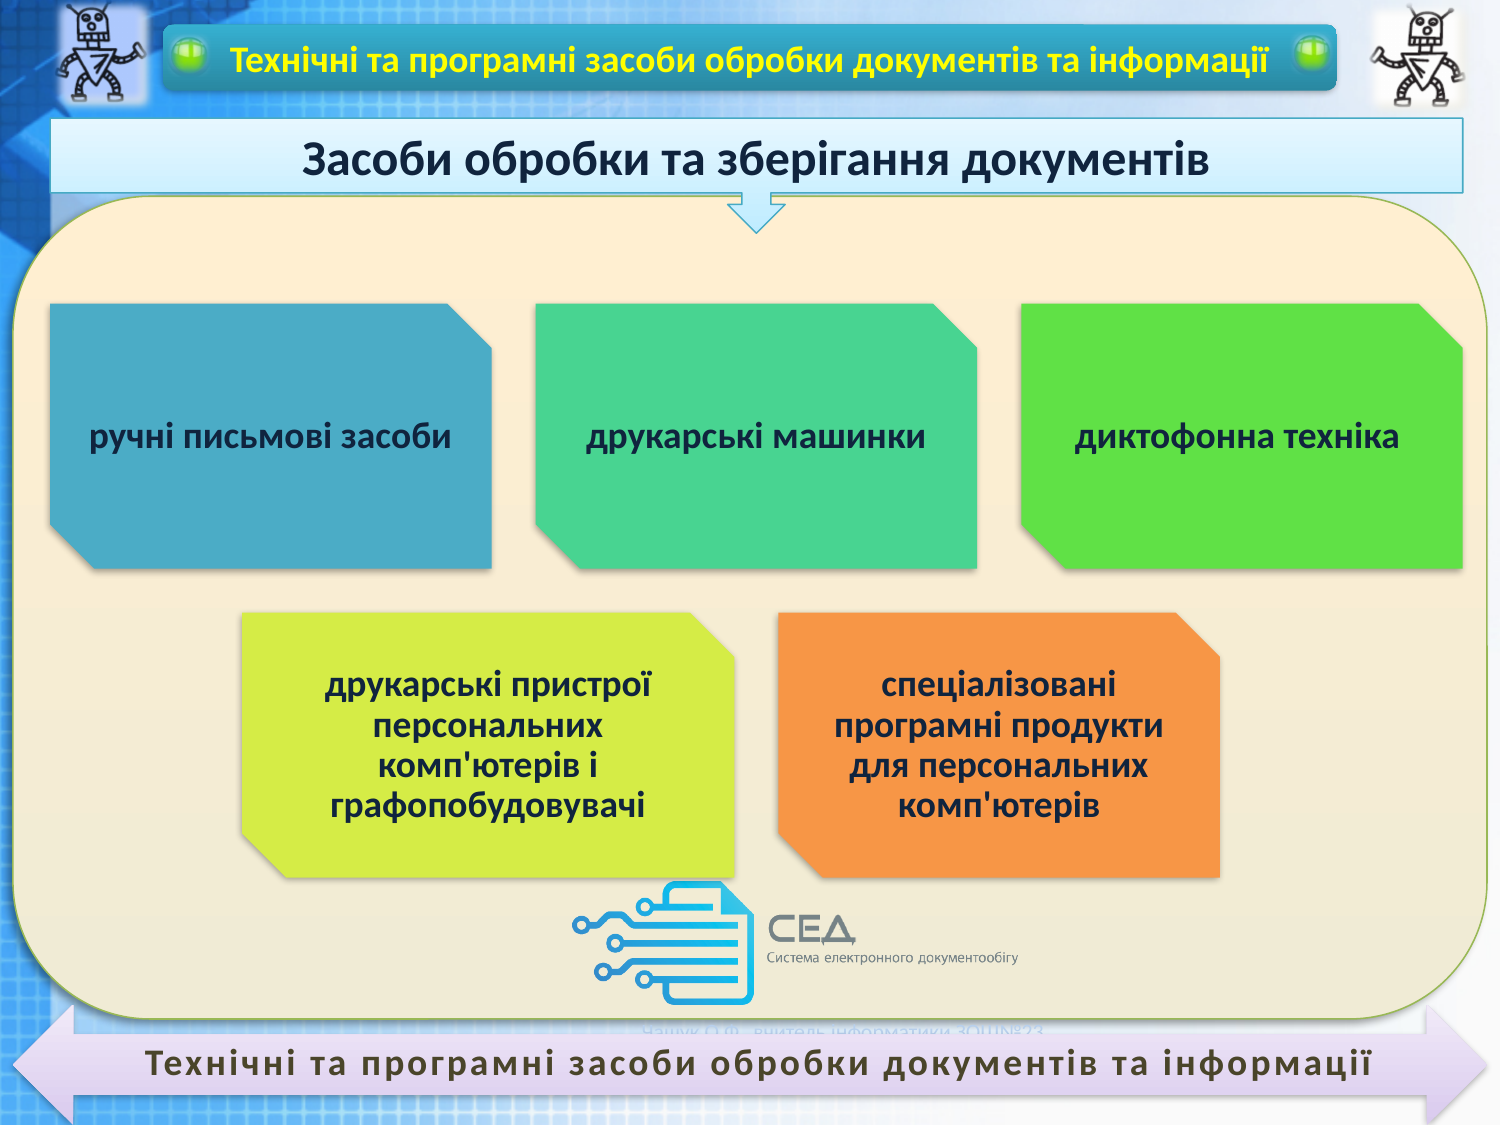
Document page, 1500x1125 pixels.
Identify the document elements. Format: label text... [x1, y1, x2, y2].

text_box Технічні та програмні засоби обробки документів та інформації [164, 24, 1337, 91]
picture [572, 881, 1018, 1005]
text_box [12, 195, 1488, 1002]
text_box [49, 303, 1463, 878]
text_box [12, 1004, 1488, 1125]
text_box Засоби обробки та зберігання документів [49, 117, 1464, 234]
picture [0, 0, 1500, 1125]
